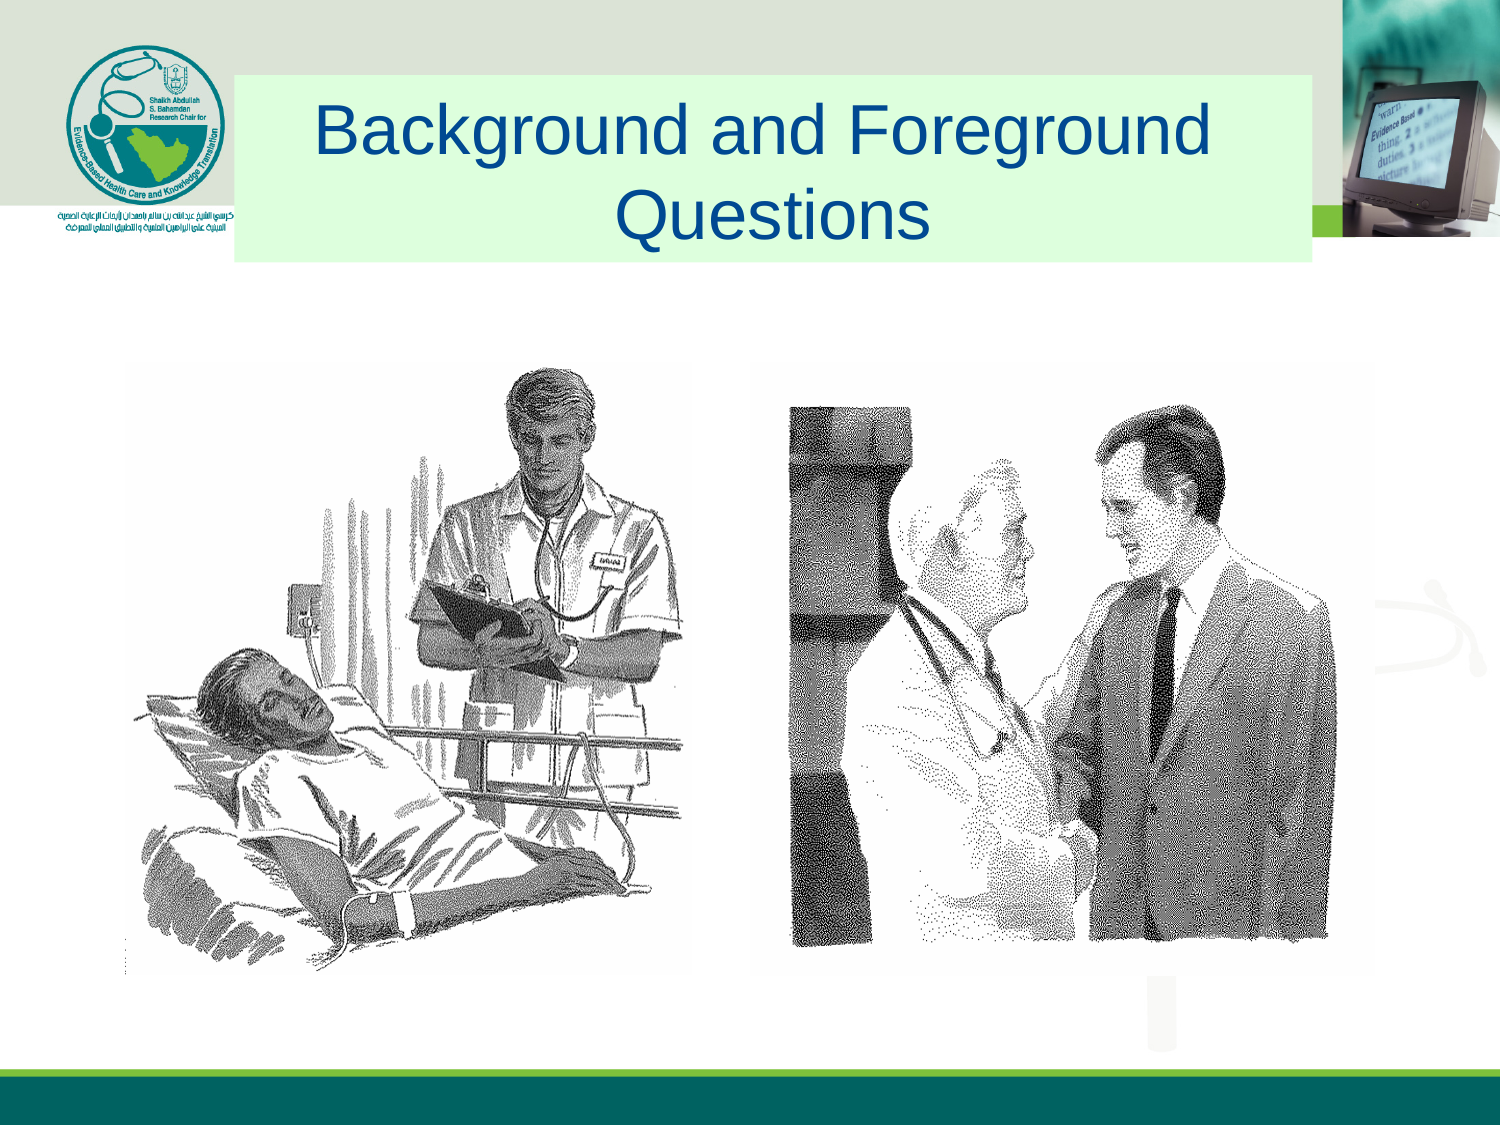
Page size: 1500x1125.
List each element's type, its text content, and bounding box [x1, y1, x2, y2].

title Background and Foreground Questions [234, 74, 1313, 263]
picture [0, 0, 1500, 1125]
